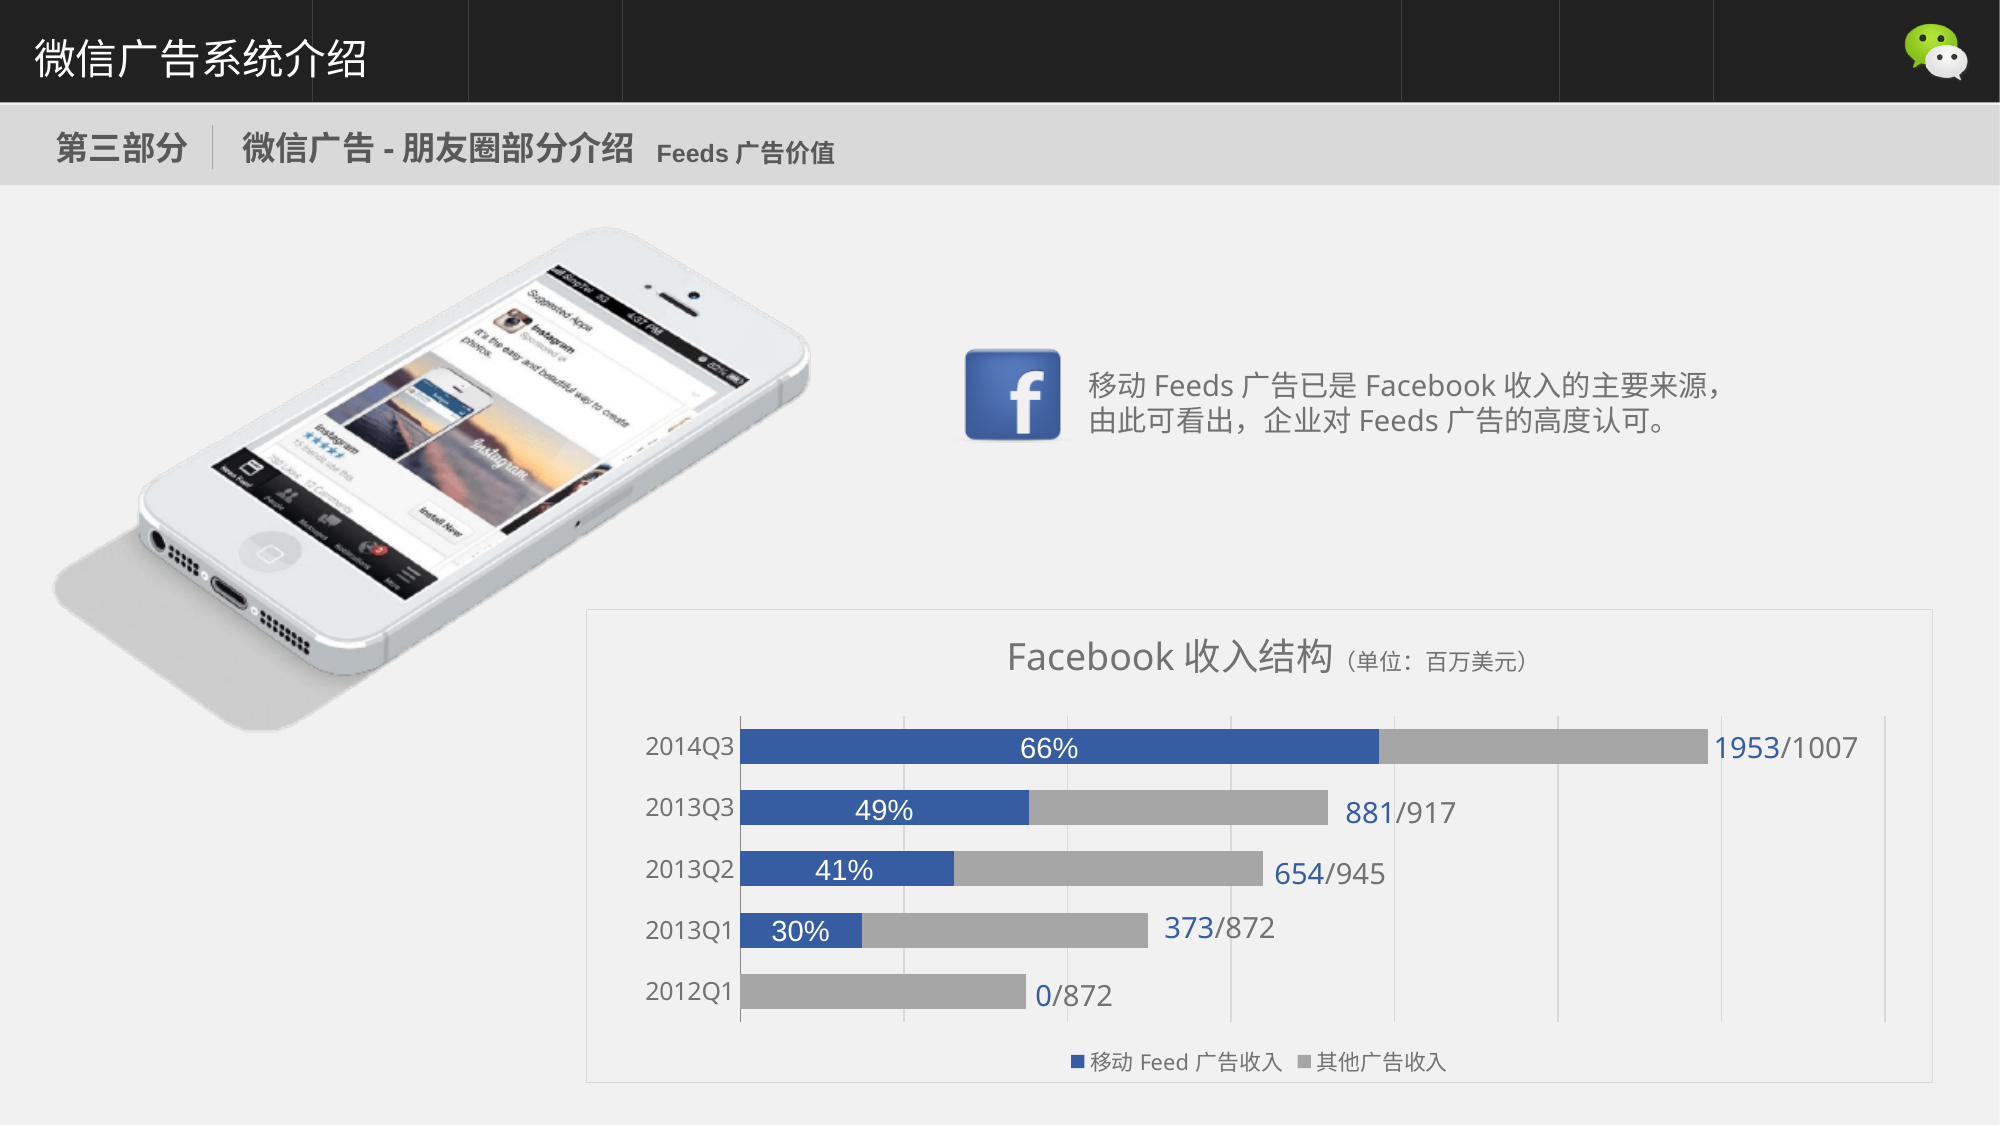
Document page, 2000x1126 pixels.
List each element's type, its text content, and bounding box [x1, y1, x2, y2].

chart [586, 609, 1934, 1083]
picture [1890, 12, 1980, 97]
text_box Feeds广告价值 [641, 129, 981, 175]
text_box 移动Feeds广告已是Facebook收入的主要来源， 由此可看出，企业对Feeds广告的高度认可。 [1077, 359, 1753, 445]
title 微信广告-朋友圈部分介绍 [227, 119, 693, 176]
list 微信广告系统介绍 [19, 19, 882, 98]
picture [28, 216, 866, 748]
list 第三部分 [40, 119, 209, 176]
picture [952, 329, 1073, 451]
